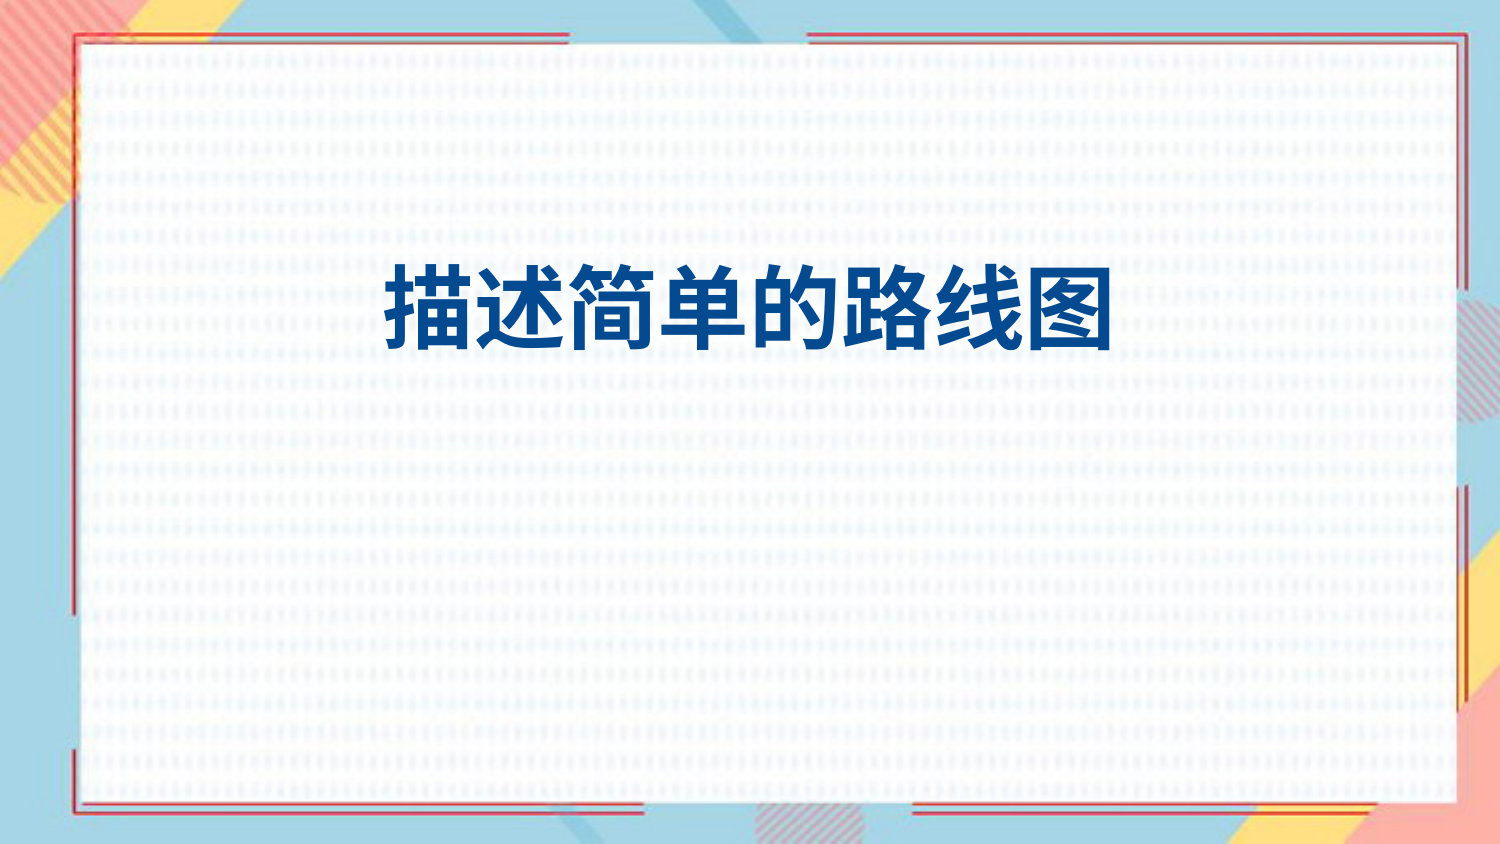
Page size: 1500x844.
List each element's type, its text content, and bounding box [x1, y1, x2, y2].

text_box 描述简单的路线图 [0, 243, 1500, 369]
picture [0, 369, 1500, 844]
picture [0, 0, 1500, 243]
